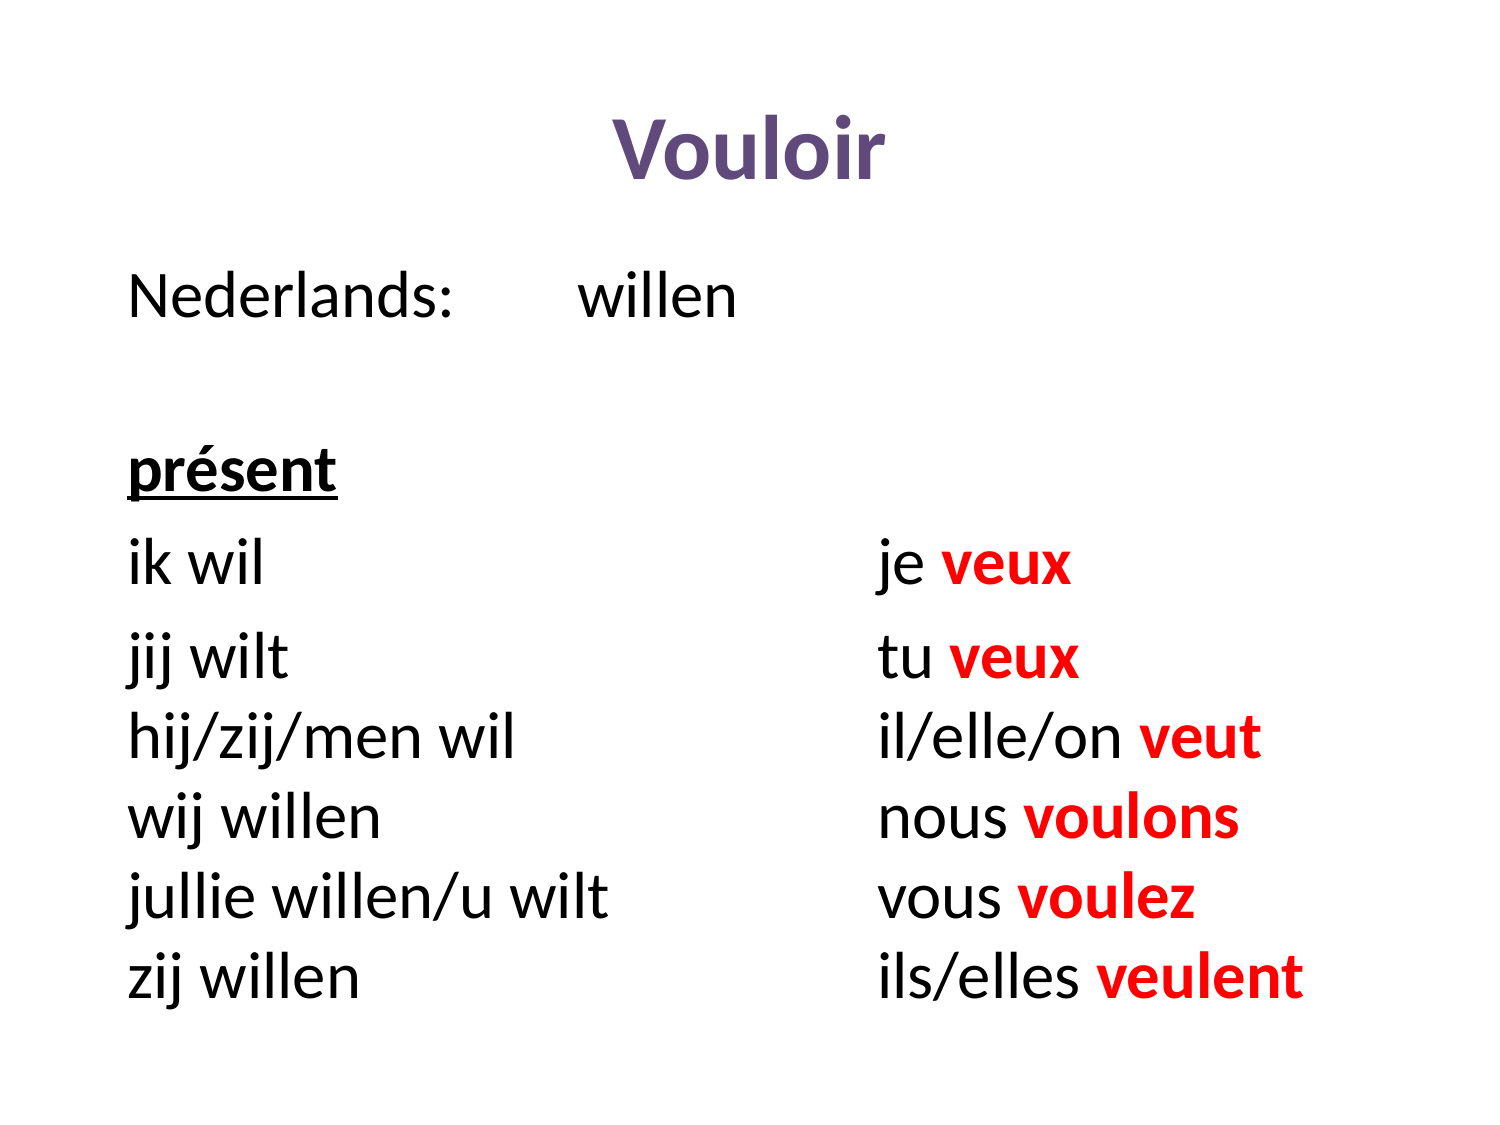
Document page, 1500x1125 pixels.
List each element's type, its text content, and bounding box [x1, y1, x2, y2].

subtitle Nederlands: willen présent ik wil je veux jij wilt tu veux hij/zij/men wil il/elle/on veut wij willen nous voulons jullie willen/u wilt vous voulez zij willen ils/elles veulent [112, 243, 1388, 1024]
title Vouloir [112, 78, 1388, 209]
